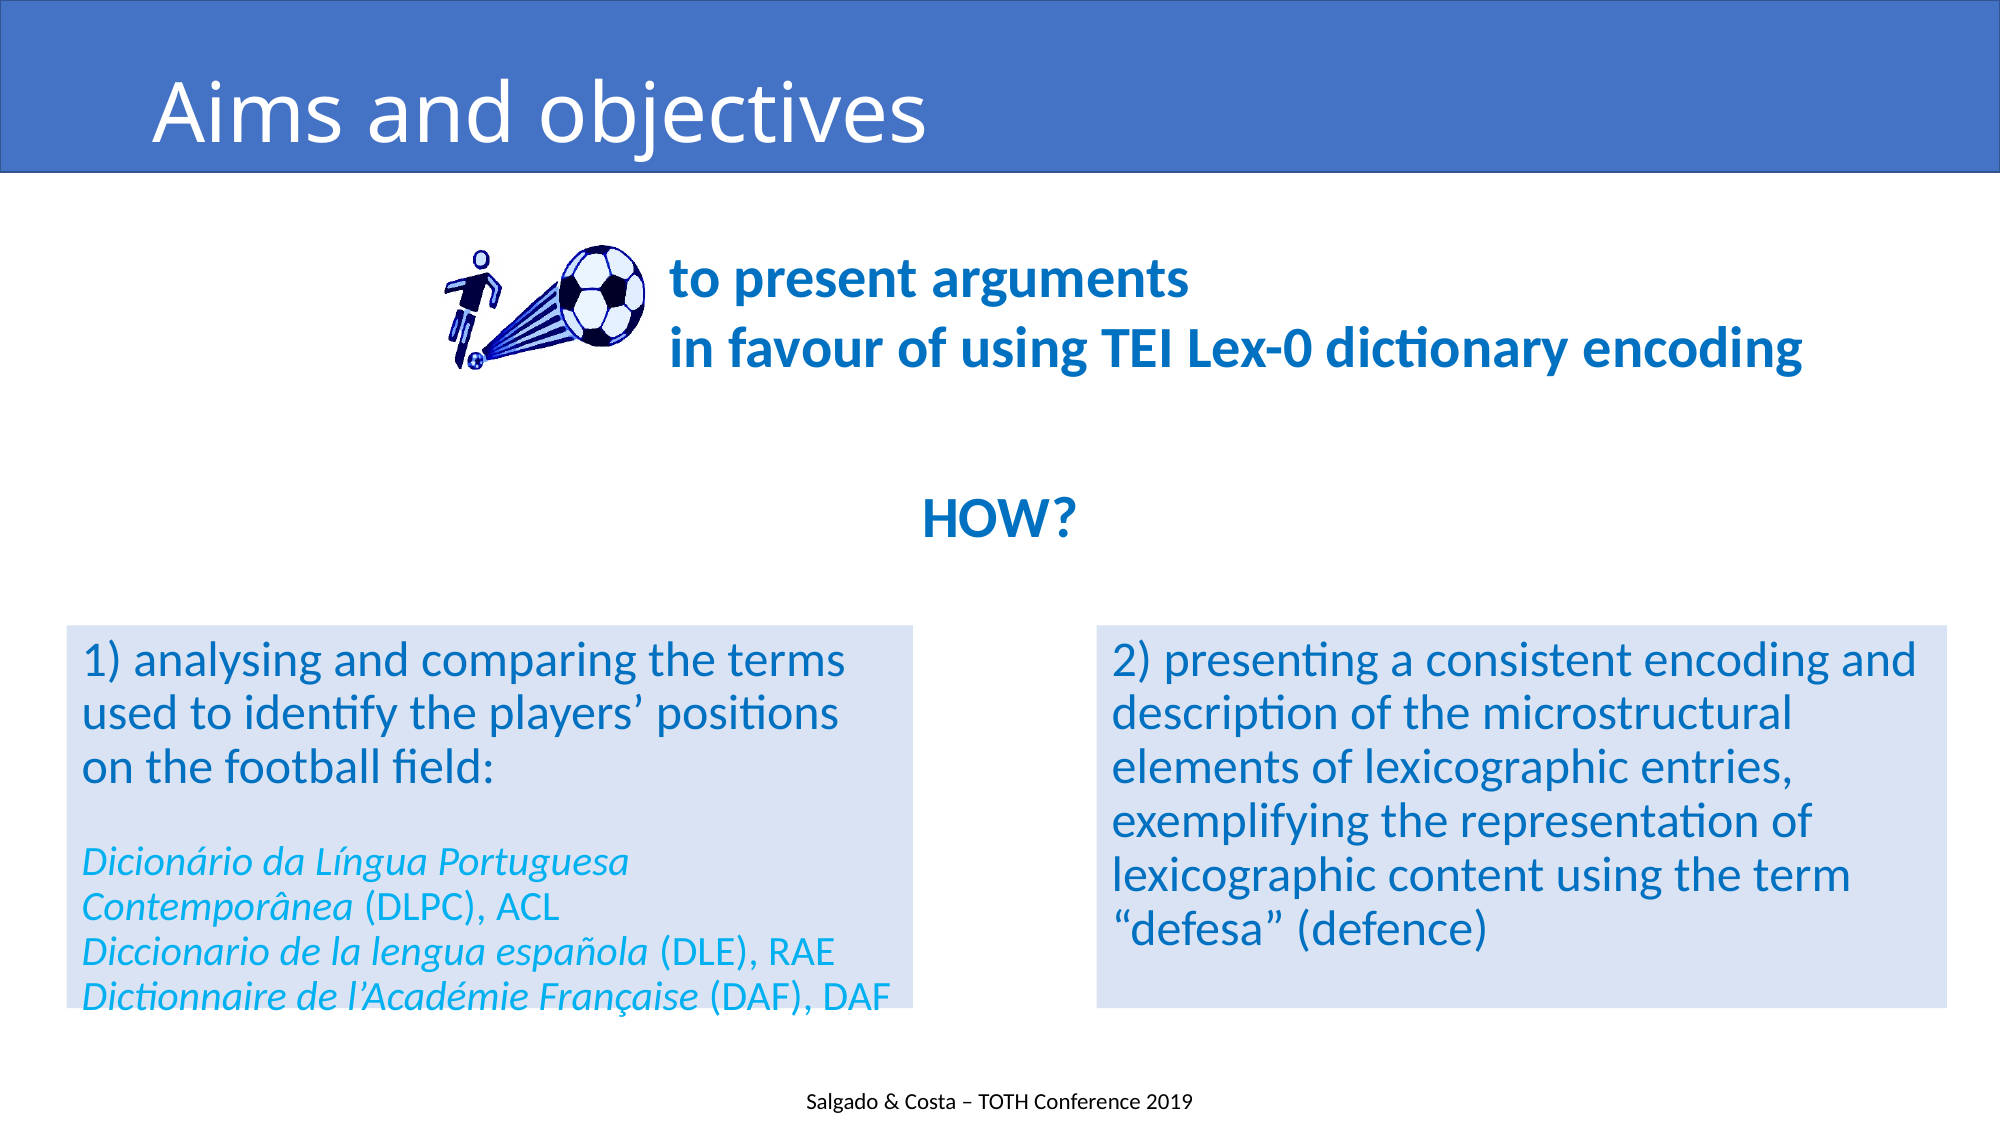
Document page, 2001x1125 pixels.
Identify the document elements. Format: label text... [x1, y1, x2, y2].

title Aims and objectives [137, 59, 1863, 172]
list 2) presenting a consistent encoding and description of the microstructural elements of lexicographic entries, exemplifying the representation of lexicographic content using the term “defesa” (defence) [1096, 625, 1947, 1009]
list 1) analysing and comparing the terms used to identify the players’ positions on the football field: Dicionário da Língua Portuguesa Contemporânea (DLPC), ACL Diccionario de la lengua española (DLE), RAE Dictionnaire de l’Académie Française (DAF), DAF [66, 625, 913, 1009]
text_box Salgado & Costa – TOTH Conference 2019 [0, 1078, 2000, 1121]
picture [412, 216, 655, 409]
text_box [0, 0, 2000, 173]
text_box to present arguments in favour of using TEI Lex-0 dictionary encoding [655, 231, 1863, 387]
text_box HOW? [808, 471, 1192, 557]
